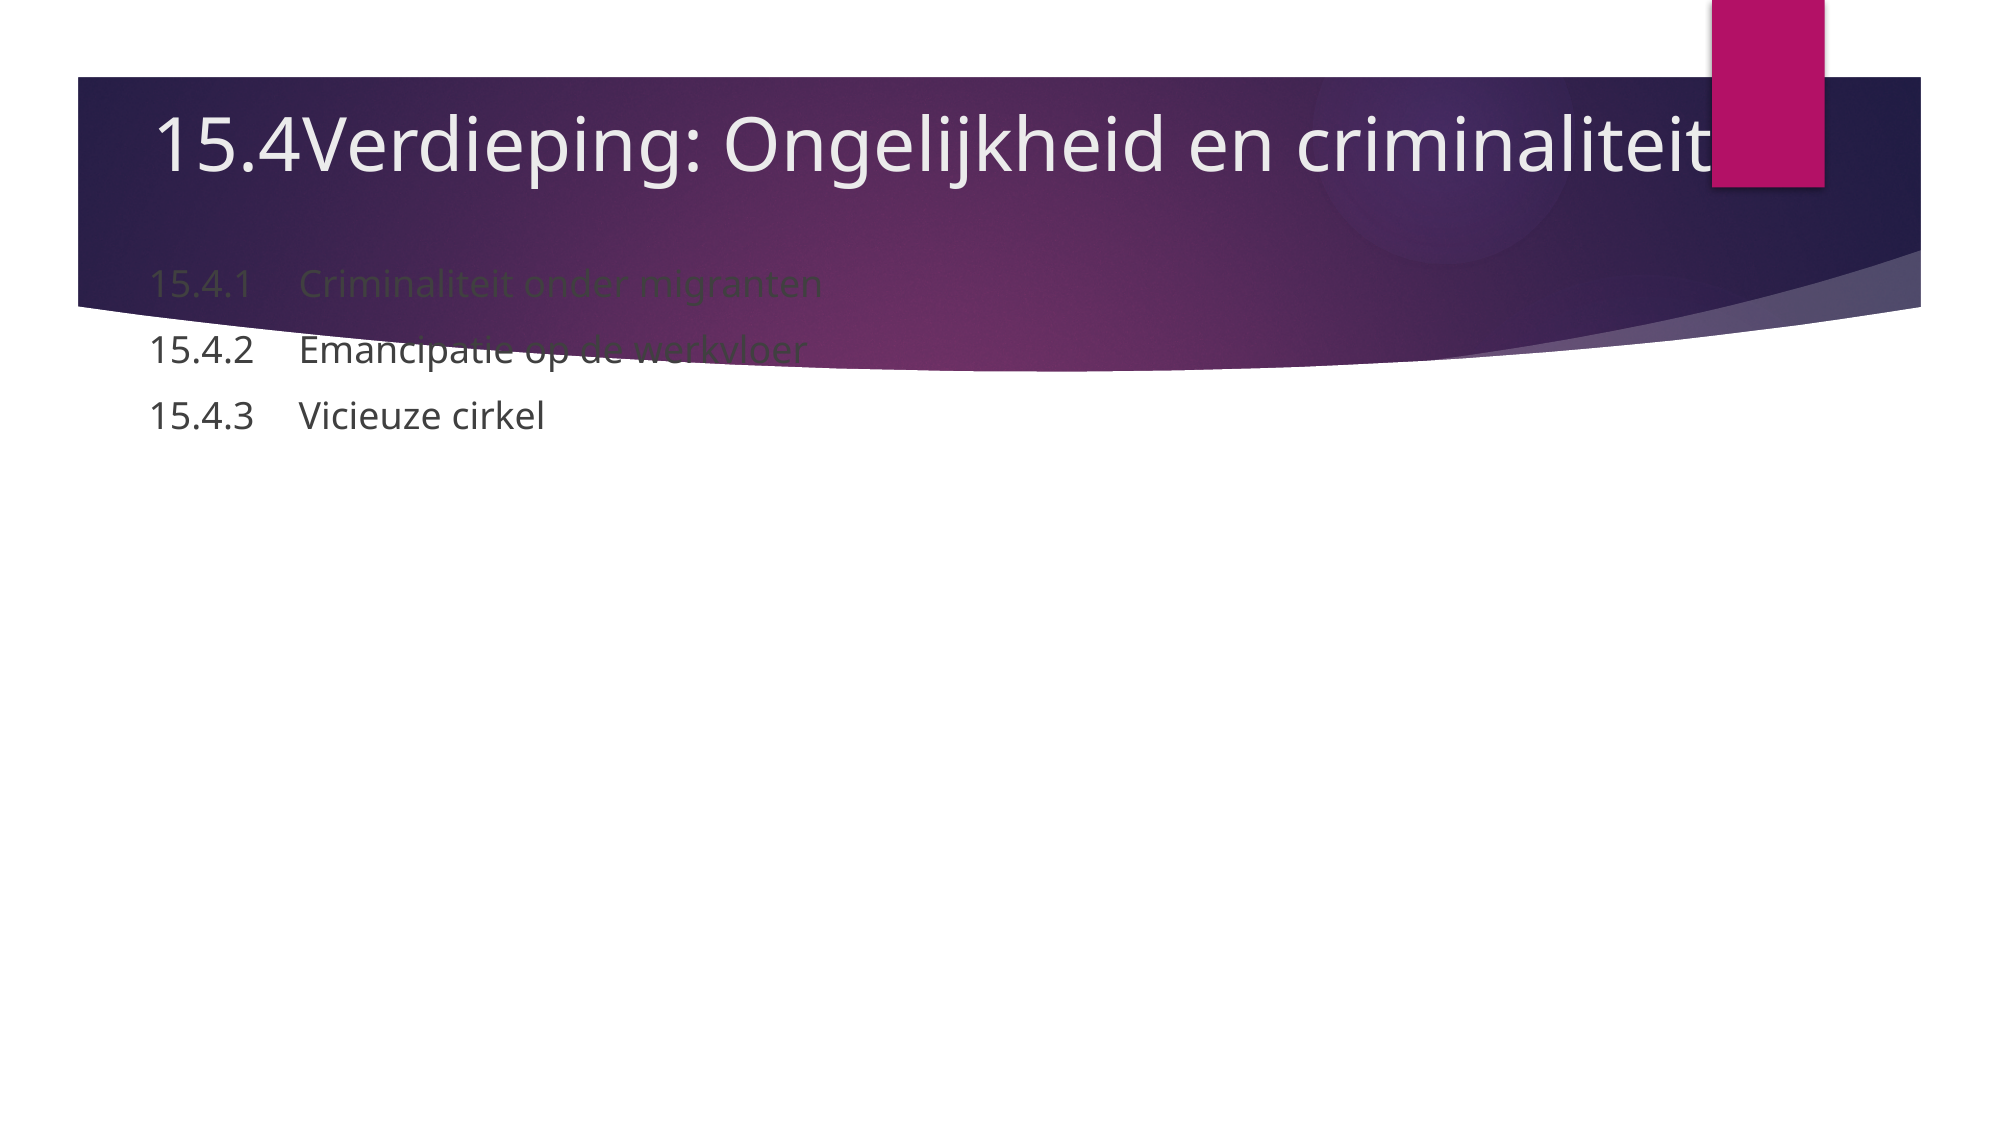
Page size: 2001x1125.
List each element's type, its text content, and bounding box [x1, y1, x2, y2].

title 15.4 Verdieping: Ongelijkheid en criminaliteit [137, 32, 1863, 250]
list 15.4.1 Criminaliteit onder migranten 15.4.2 Emancipatie op de werkvloer 15.4.3 Vicieuze cirkel [133, 252, 1859, 967]
